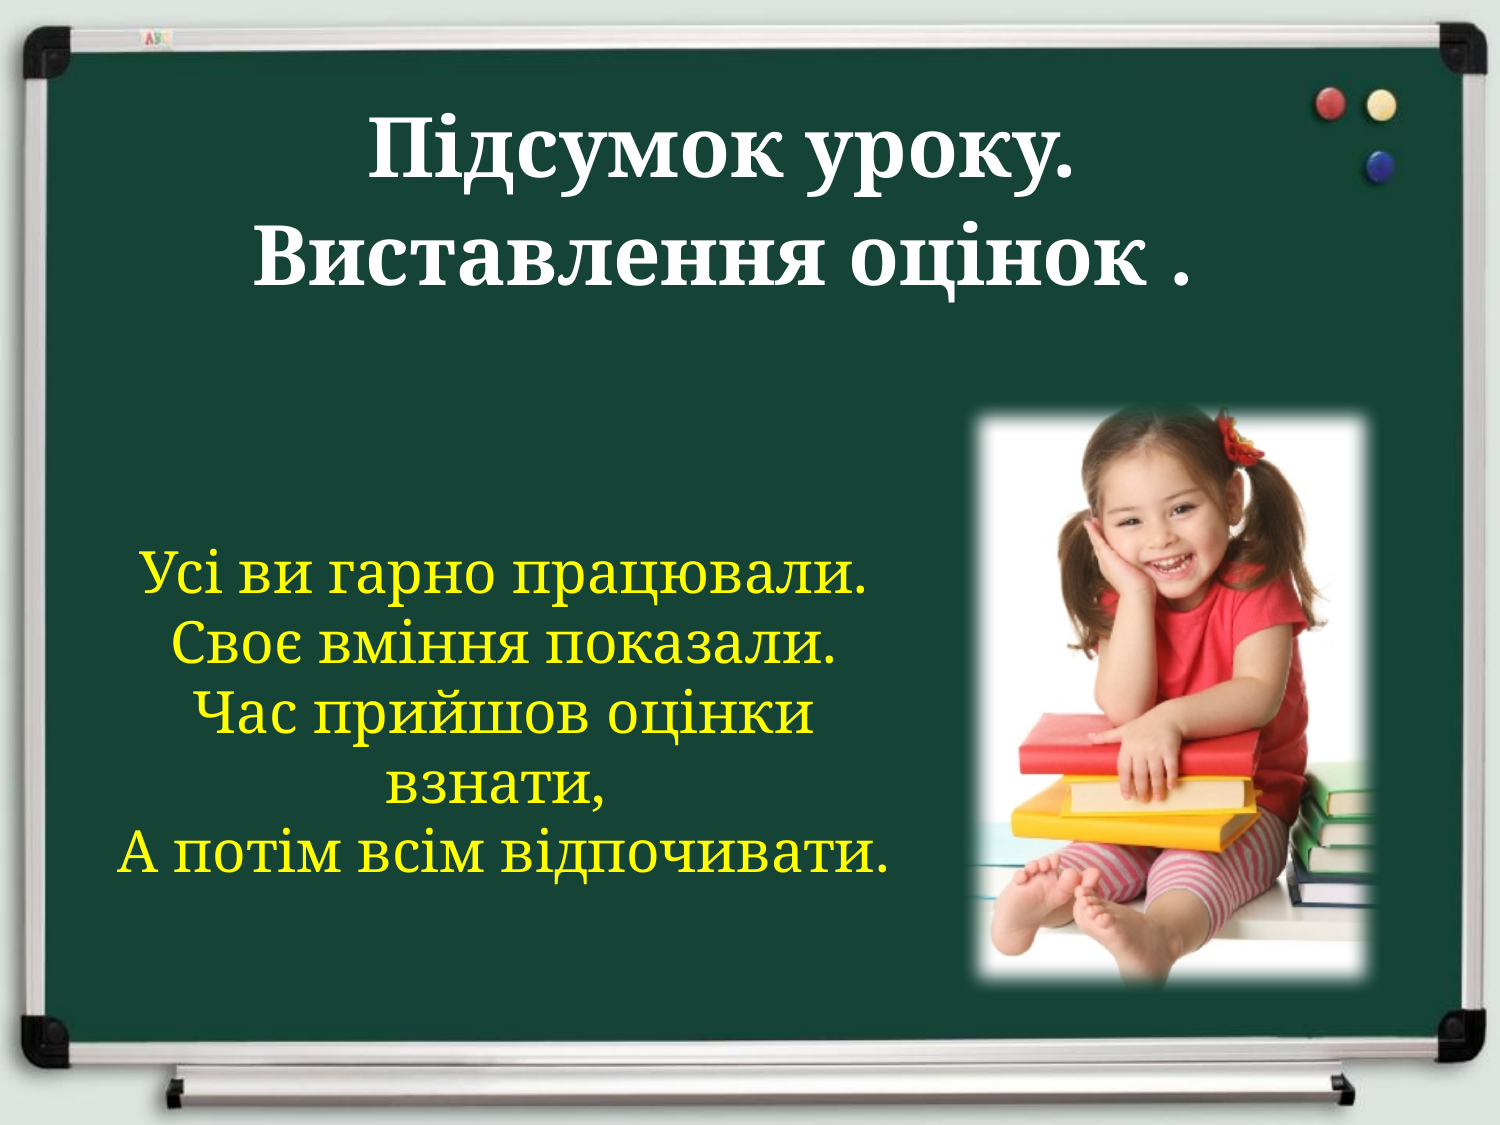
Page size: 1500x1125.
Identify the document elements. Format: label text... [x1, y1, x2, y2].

picture [0, 0, 1500, 1125]
text_box Усі ви гарно працювали. Своє вміння показали. Час прийшов оцінки взнати, А потім всім відпочивати. [93, 527, 914, 892]
title Підсумок уроку. Виставлення оцінок . [58, 105, 1409, 294]
